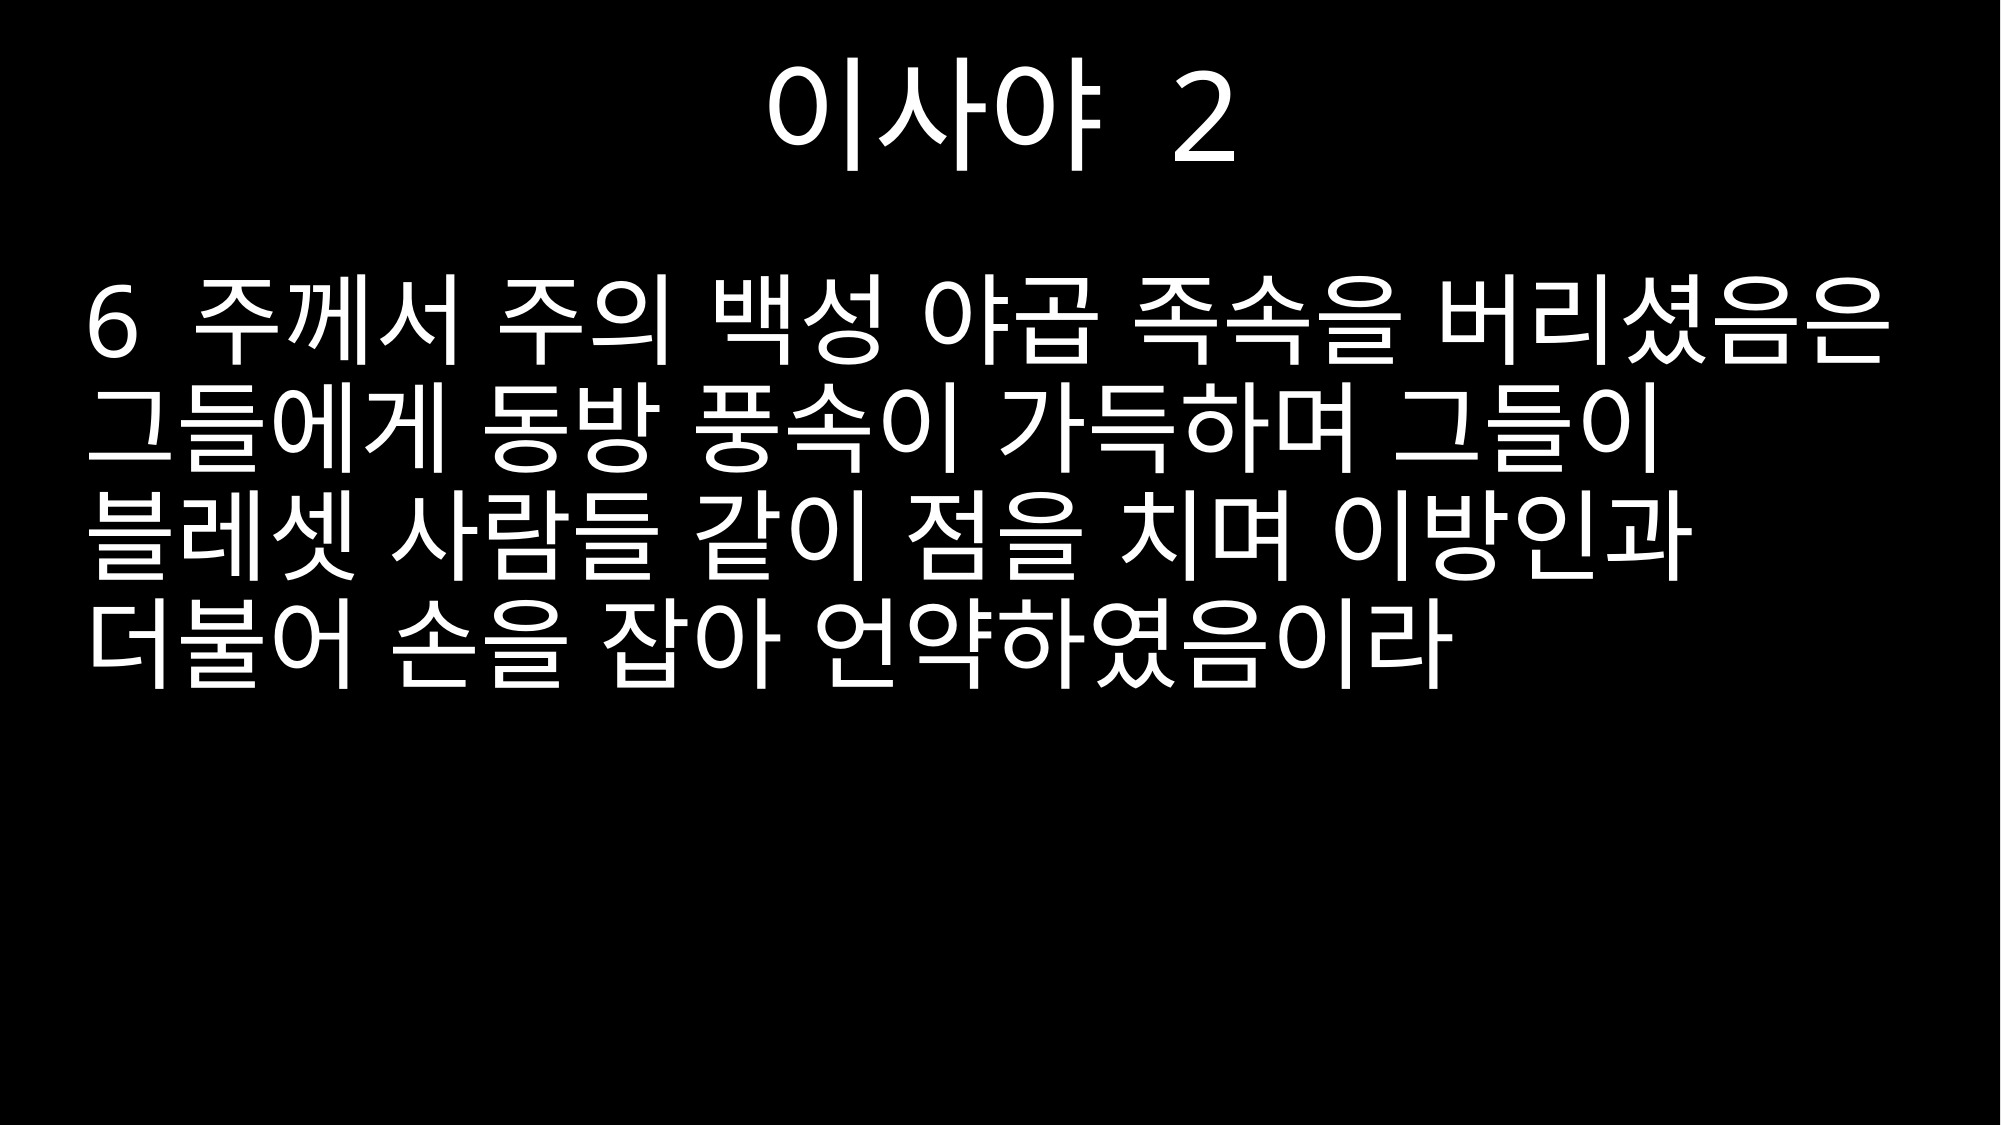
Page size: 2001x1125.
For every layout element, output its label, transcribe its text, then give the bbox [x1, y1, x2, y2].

footer 이사야 2 [0, 32, 2000, 192]
list 6 주께서 주의 백성 야곱 족속을 버리셨음은 그들에게 동방 풍속이 가득하며 그들이 블레셋 사람들 같이 점을 치며 이방인과 더불어 손을 잡아 언약하였음이라 [69, 263, 1953, 423]
picture [0, 0, 2001, 1125]
